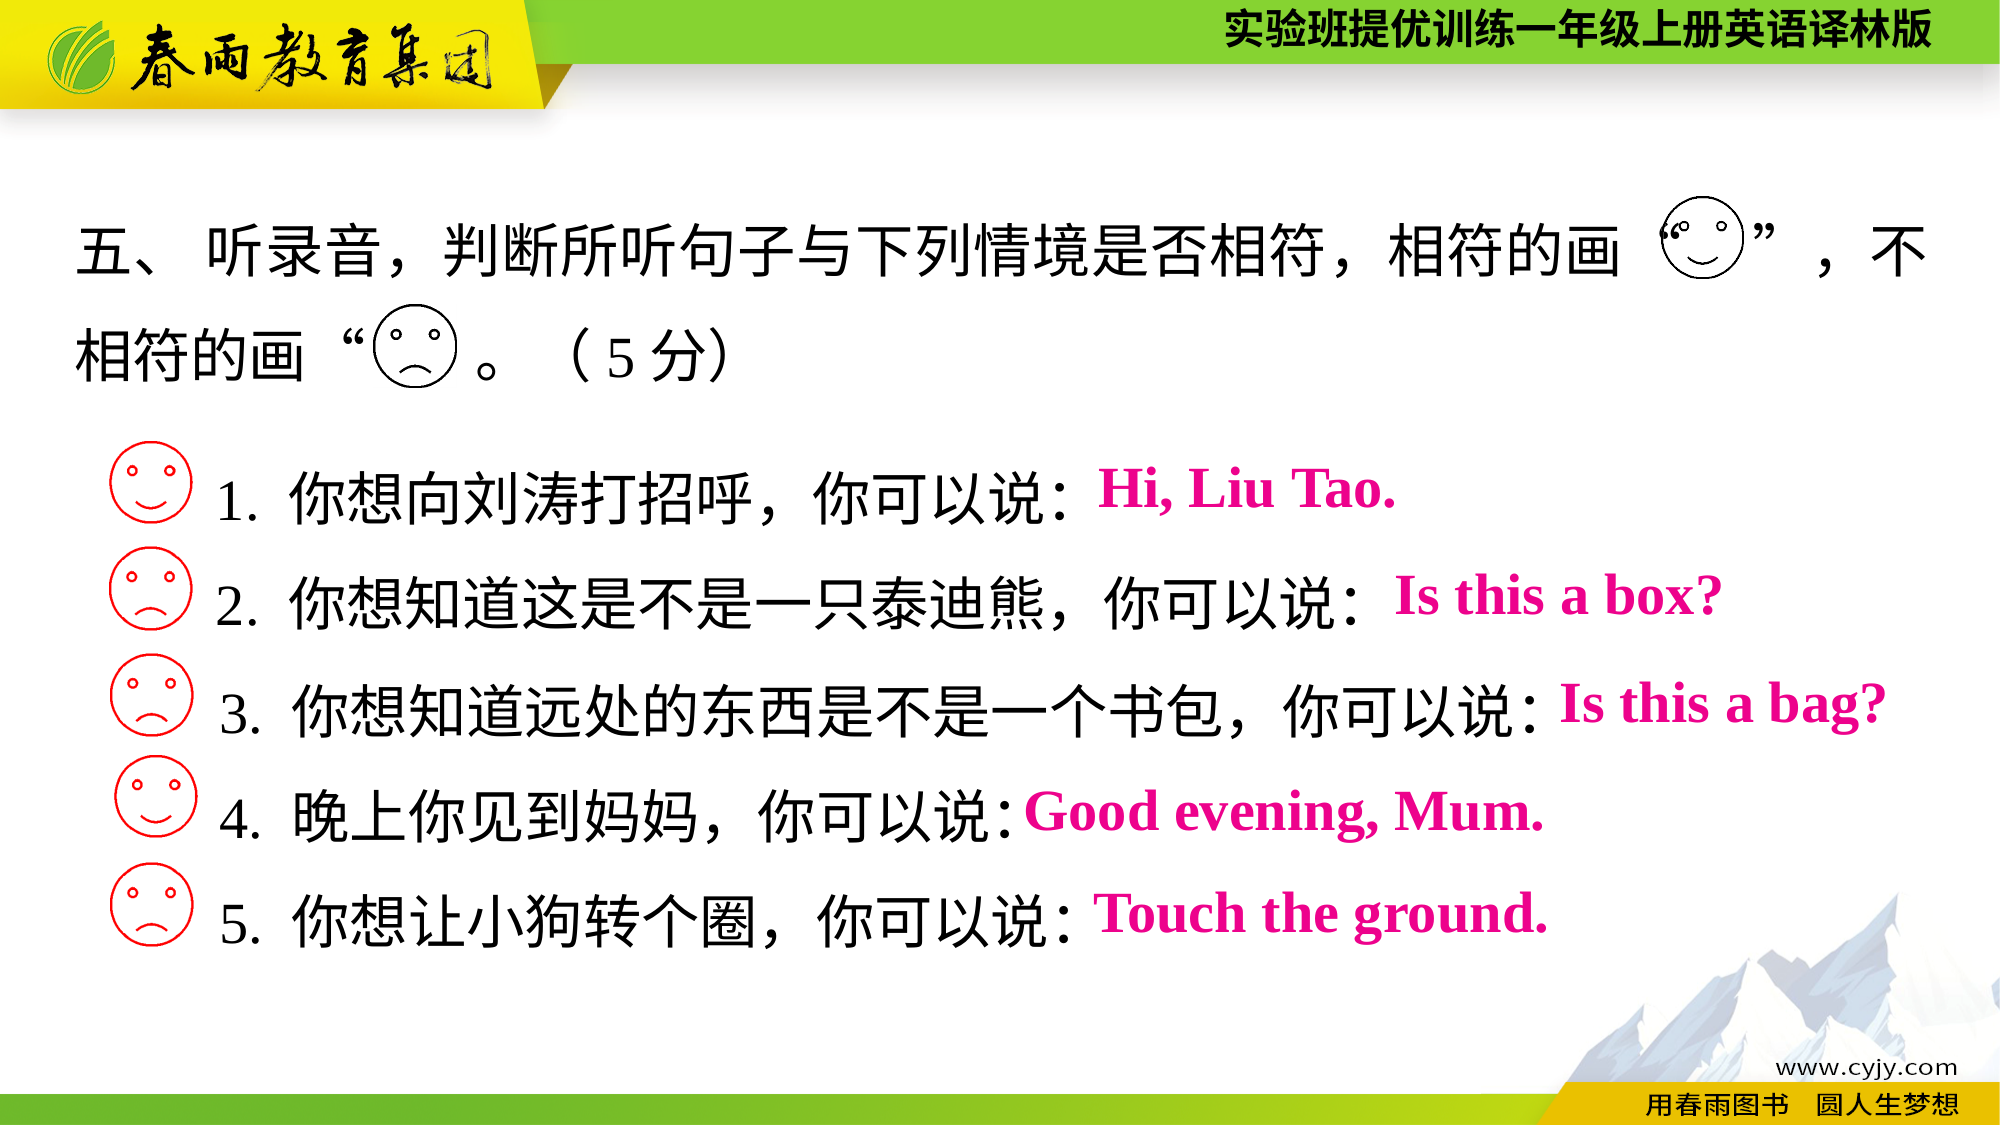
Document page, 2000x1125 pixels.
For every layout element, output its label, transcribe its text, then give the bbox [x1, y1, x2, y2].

text_box Hi, Liu Tao. [1083, 441, 1413, 526]
list 五、 听录音，判断所听句子与下列情境是否相符，相符的画“ ”，不相符的画“ ”。（5分） [59, 171, 1944, 386]
text_box Is this a box? [1380, 548, 1740, 634]
text_box Touch the ground. [1078, 866, 1565, 952]
text_box 1. 你想向刘涛打招呼，你可以说： 2. 你想知道这是不是一只泰迪熊，你可以说： [84, 419, 1969, 645]
text_box 3. 你想知道远处的东西是不是一个书包，你可以说： 4. 晚上你见到妈妈，你可以说： 5. 你想让小狗转个圈，你可以说： [72, 632, 1957, 963]
text_box Is this a bag? [1544, 656, 1905, 742]
picture [0, 0, 2000, 1125]
text_box Good evening, Mum. [1008, 764, 1561, 849]
